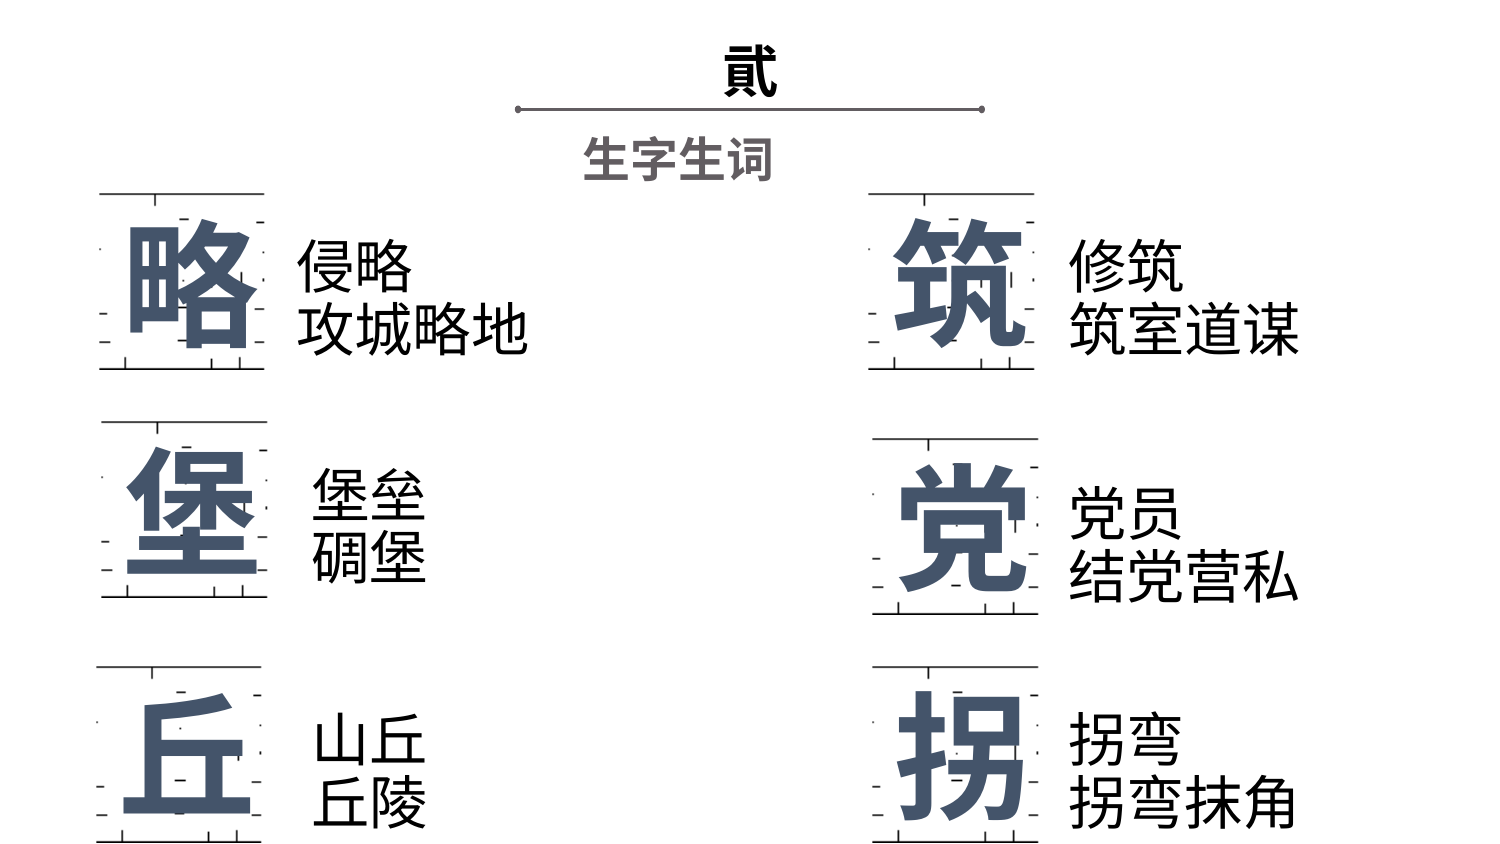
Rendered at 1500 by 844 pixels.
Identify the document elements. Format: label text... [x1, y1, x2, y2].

text_box 堡垒 碉堡 [300, 435, 711, 598]
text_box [95, 665, 269, 843]
text_box 侵略 攻城略地 [285, 206, 696, 370]
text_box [871, 437, 1045, 615]
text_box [98, 192, 271, 370]
text_box 貮 [710, 30, 789, 106]
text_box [515, 106, 984, 113]
text_box 修筑 筑室道谋 [1057, 206, 1468, 370]
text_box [867, 192, 1041, 370]
text_box 拐弯 拐弯抹角 [1057, 679, 1468, 843]
text_box 生字生词 [571, 124, 929, 194]
text_box 山丘 丘陵 [300, 679, 711, 843]
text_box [100, 420, 274, 599]
text_box 党员 结党营私 [1057, 453, 1468, 617]
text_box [871, 665, 1045, 843]
